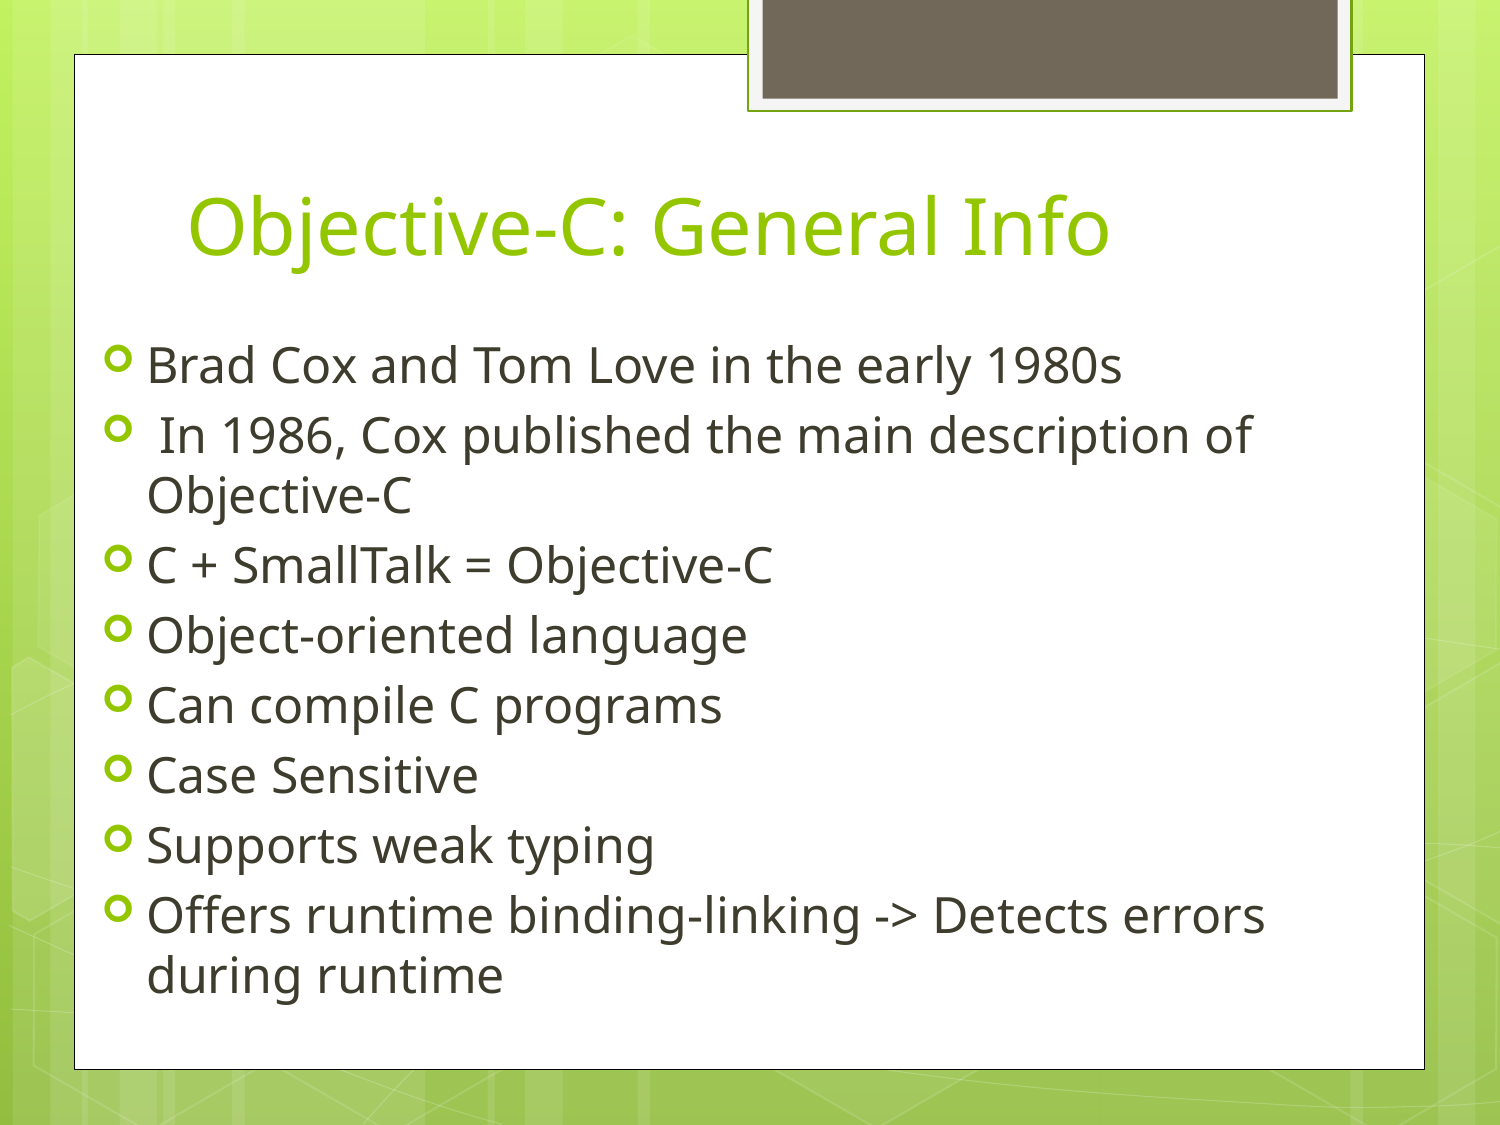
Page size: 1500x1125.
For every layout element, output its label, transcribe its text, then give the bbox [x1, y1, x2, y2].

title Objective-C: General Info [171, 168, 1324, 279]
list Brad Cox and Tom Love in the early 1980s In 1986, Cox published the main description of Objective-C C + SmallTalk = Objective-C Object-oriented language Can compile C programs Case Sensitive Supports weak typing Offers runtime binding-linking -> Detects errors during runtime [75, 326, 1425, 1106]
